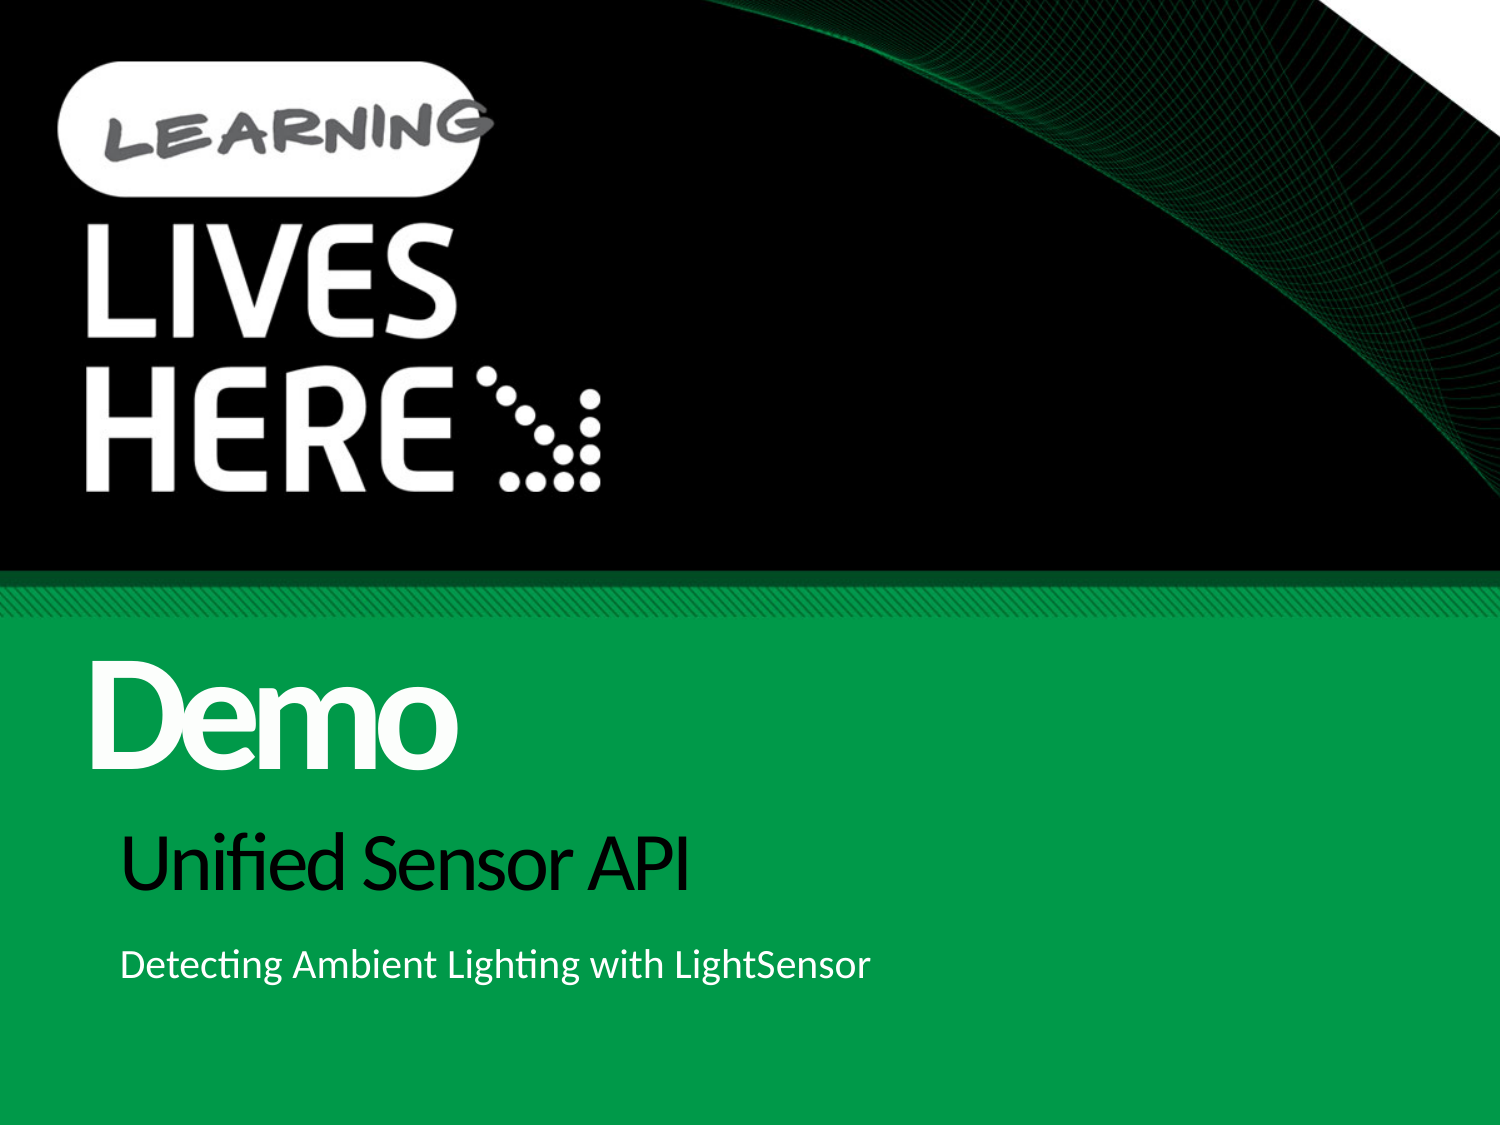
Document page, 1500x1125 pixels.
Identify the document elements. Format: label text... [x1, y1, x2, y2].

picture [0, 0, 1500, 1125]
subtitle Detecting Ambient Lighting with LightSensor [119, 942, 1236, 1019]
title Unified Sensor API [119, 818, 1375, 943]
list Demo [83, 625, 1344, 800]
